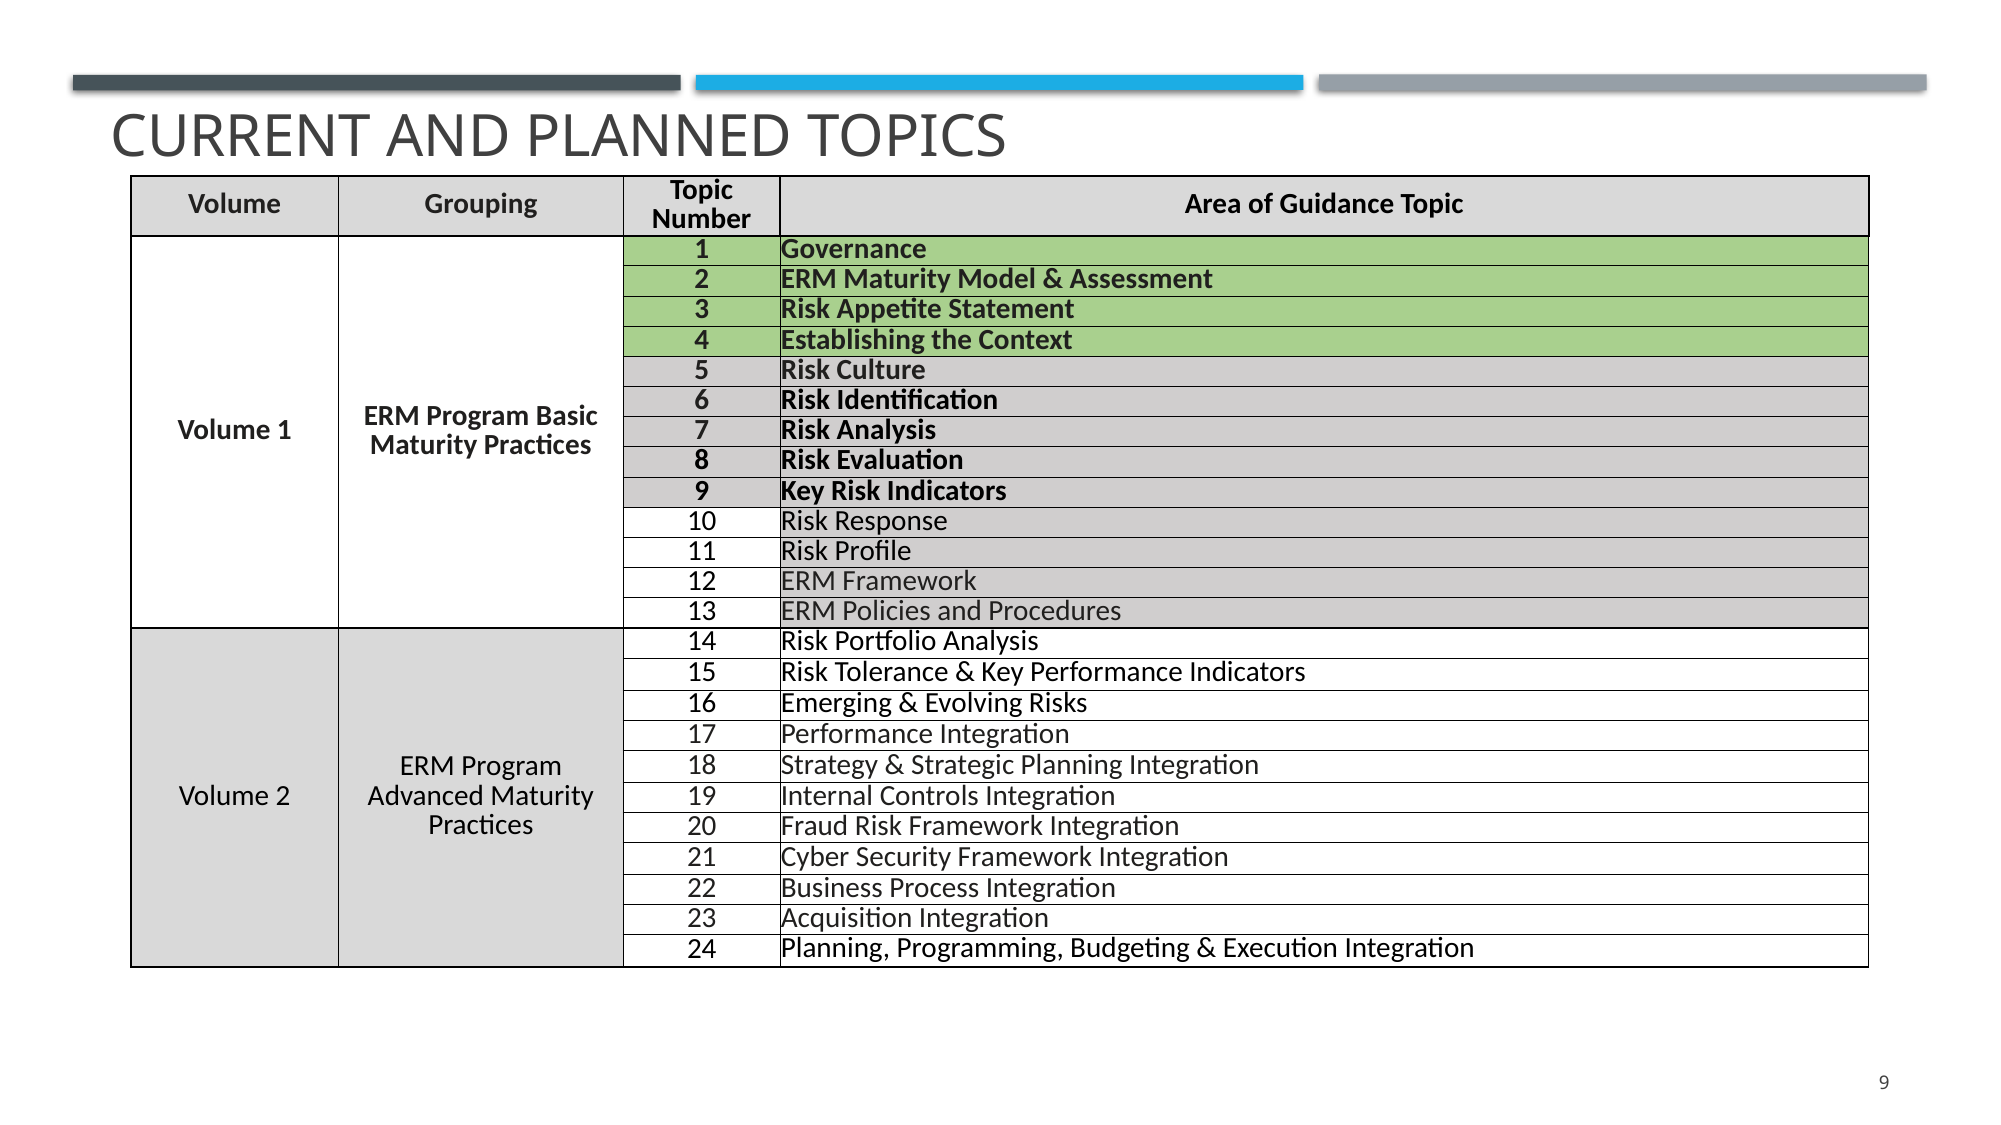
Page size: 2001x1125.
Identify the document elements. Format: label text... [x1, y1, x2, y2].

table_cell ERM Framework [781, 568, 1868, 597]
table_cell Fraud Risk Framework Integration [781, 813, 1868, 842]
table_cell 14 [624, 629, 780, 658]
table_cell 23 [624, 905, 780, 934]
table_cell Risk Appetite Statement [781, 297, 1868, 326]
table_cell 22 [624, 875, 780, 904]
table_cell 21 [624, 843, 780, 874]
table_cell Emerging & Evolving Risks [781, 691, 1868, 720]
table_cell Risk Identification [781, 387, 1868, 416]
table_cell 15 [624, 659, 780, 690]
table_cell Risk Portfolio Analysis [781, 629, 1868, 658]
table_cell 8 [624, 447, 780, 477]
table_cell Governance [781, 237, 1868, 265]
table_header Area of Guidance Topic [781, 177, 1868, 235]
table_cell Risk Culture [781, 357, 1868, 386]
table_cell Volume 2 [132, 629, 338, 966]
table_cell 17 [624, 721, 780, 750]
table_cell ERM Maturity Model & Assessment [781, 266, 1868, 296]
table_cell 5 [624, 357, 780, 386]
table_cell 16 [624, 691, 780, 720]
table_cell Cyber Security Framework Integration [781, 843, 1868, 874]
table_cell Strategy & Strategic Planning Integration [781, 751, 1868, 782]
table_cell Risk Profile [781, 538, 1868, 567]
table_cell 24 [624, 935, 780, 966]
table_cell 2 [624, 266, 780, 296]
table_cell Establishing the Context [781, 327, 1868, 356]
table_cell Risk Response [781, 508, 1868, 537]
table_cell Risk Analysis [781, 417, 1868, 446]
table_header Volume [132, 177, 338, 235]
table_cell ERM Program Basic Maturity Practices [339, 237, 623, 627]
table_cell 18 [624, 751, 780, 782]
table_cell ERM Program Advanced Maturity Practices [339, 629, 623, 966]
table_cell Performance Integration [781, 721, 1868, 750]
table_cell 10 [624, 508, 780, 537]
table_cell 11 [624, 538, 780, 567]
table_cell Risk Tolerance & Key Performance Indicators [781, 659, 1868, 690]
table_cell Key Risk Indicators [781, 478, 1868, 507]
table_cell 7 [624, 417, 780, 446]
table_cell 20 [624, 813, 780, 842]
table_cell 13 [624, 598, 780, 627]
table_cell 3 [624, 297, 780, 326]
table_cell 4 [624, 327, 780, 356]
table_cell Internal Controls Integration [781, 783, 1868, 812]
table_cell Volume 1 [132, 237, 338, 627]
table_cell ERM Policies and Procedures [781, 598, 1868, 627]
table_cell Business Process Integration [781, 875, 1868, 904]
title Current and planned topics [95, 84, 1905, 177]
slide_number 9 [1732, 1053, 1905, 1114]
table_cell 9 [624, 478, 780, 507]
table_header Topic Number [624, 177, 779, 235]
table_cell 1 [624, 237, 780, 265]
table_cell 19 [624, 783, 780, 812]
table_header Grouping [339, 177, 623, 235]
table_cell 12 [624, 568, 780, 597]
table_cell Acquisition Integration [781, 905, 1868, 934]
table_cell Risk Evaluation [781, 447, 1868, 477]
table_cell Planning, Programming, Budgeting & Execution Integration [781, 935, 1868, 966]
table_cell 6 [624, 387, 780, 416]
